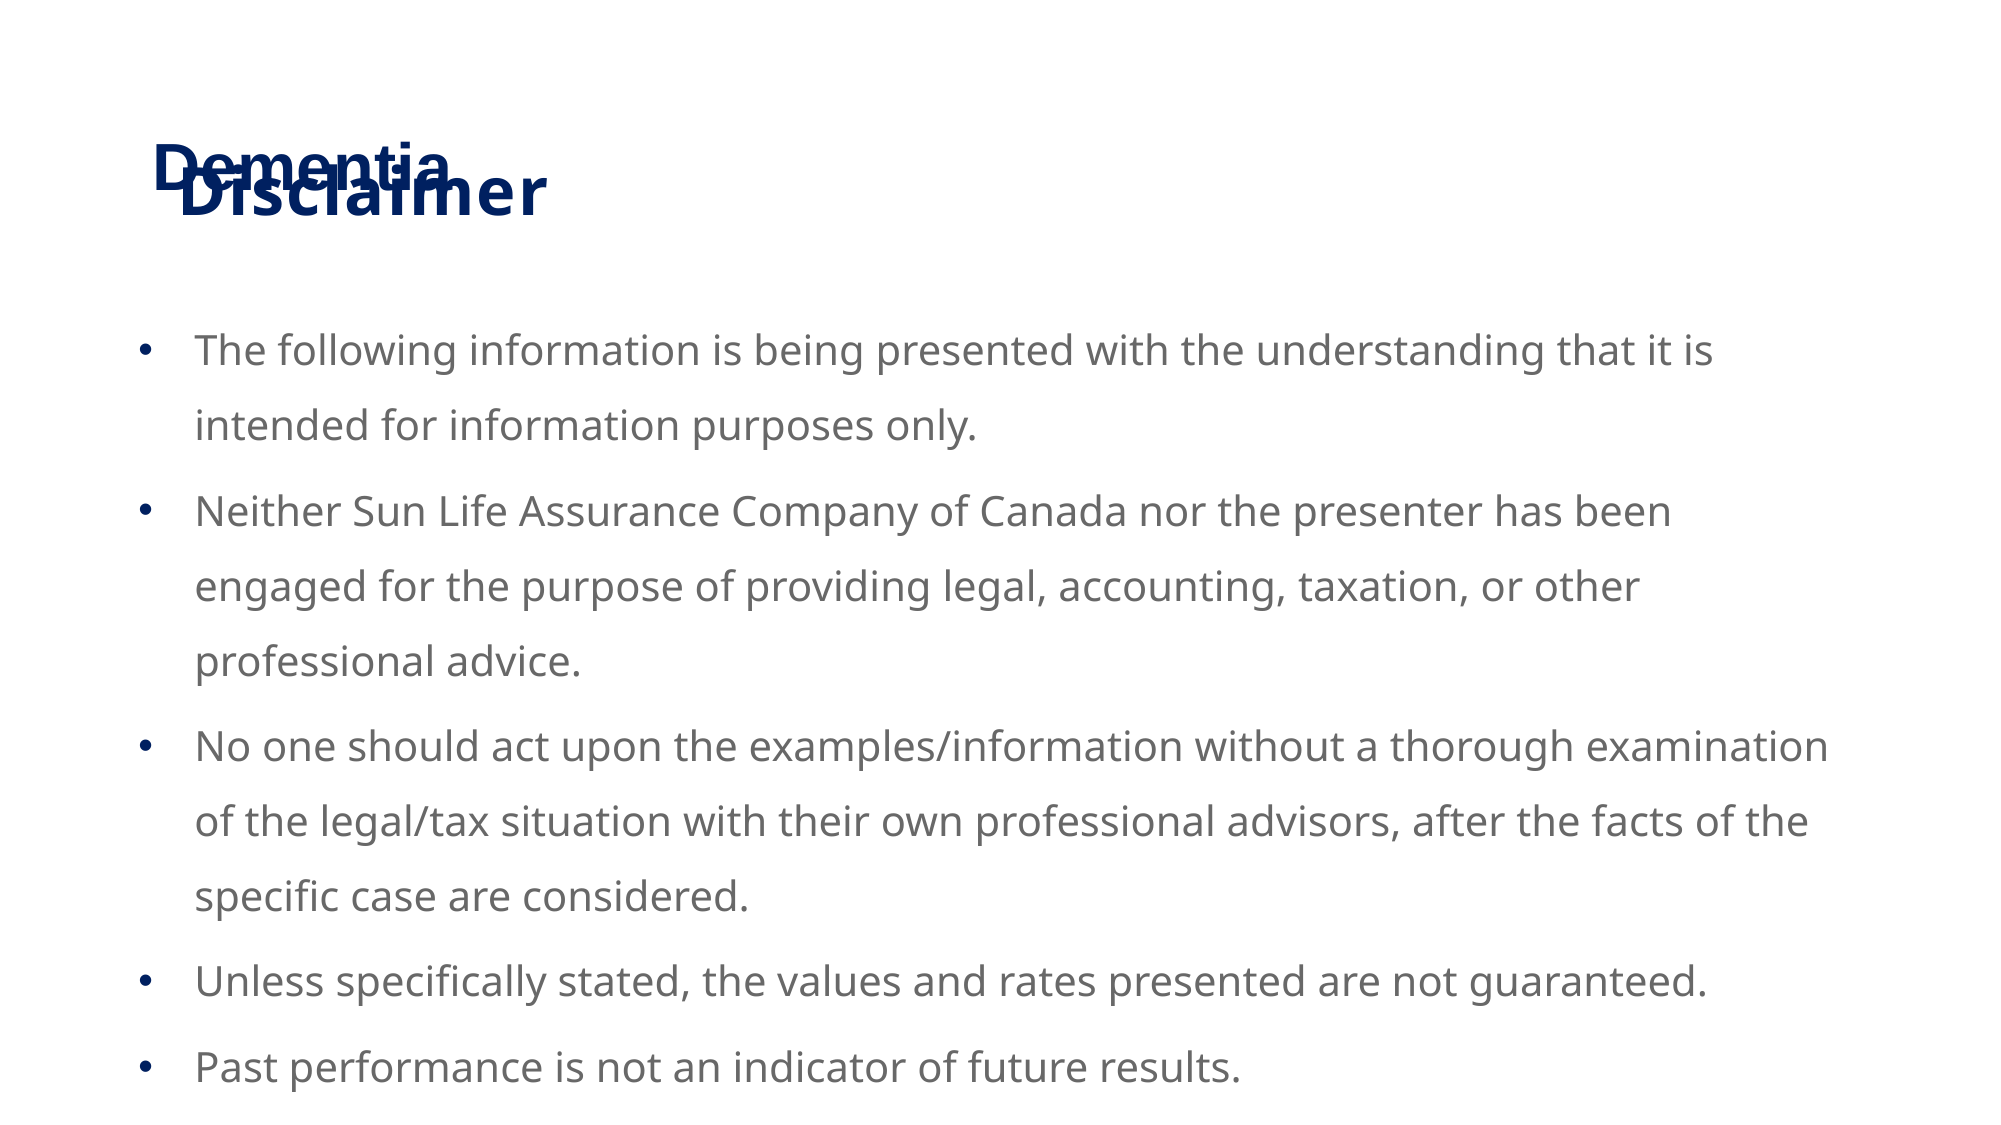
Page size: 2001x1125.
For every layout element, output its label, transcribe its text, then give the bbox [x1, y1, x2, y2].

text_box The following information is being presented with the understanding that it is intended for information purposes only. Neither Sun Life Assurance Company of Canada nor the presenter has been engaged for the purpose of providing legal, accounting, taxation, or other professional advice. No one should act upon the examples/information without a thorough examination of the legal/tax situation with their own professional advisors, after the facts of the specific case are considered. Unless specifically stated, the values and rates presented are not guaranteed. Past performance is not an indicator of future results. [123, 291, 1870, 1098]
text_box Disclaimer [162, 84, 1888, 303]
title Dementia [137, 59, 1863, 278]
